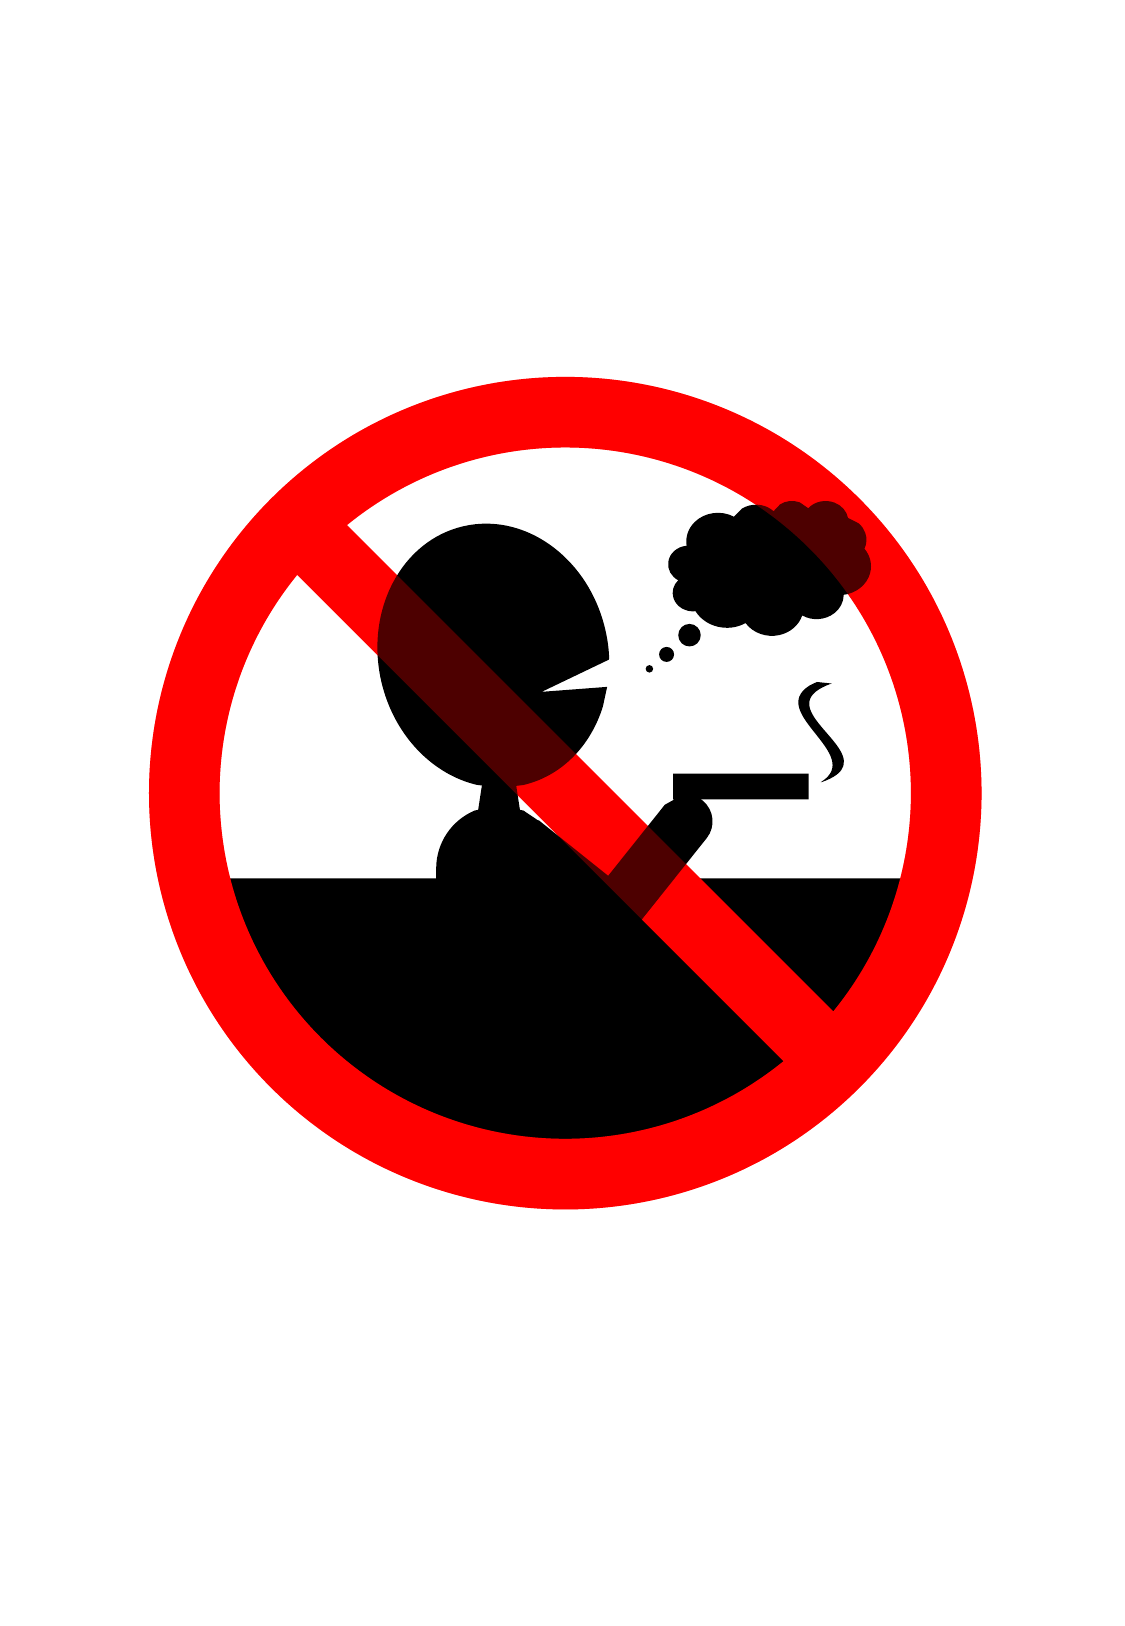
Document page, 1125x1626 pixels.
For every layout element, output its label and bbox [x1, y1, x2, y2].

text_box [148, 376, 982, 1210]
